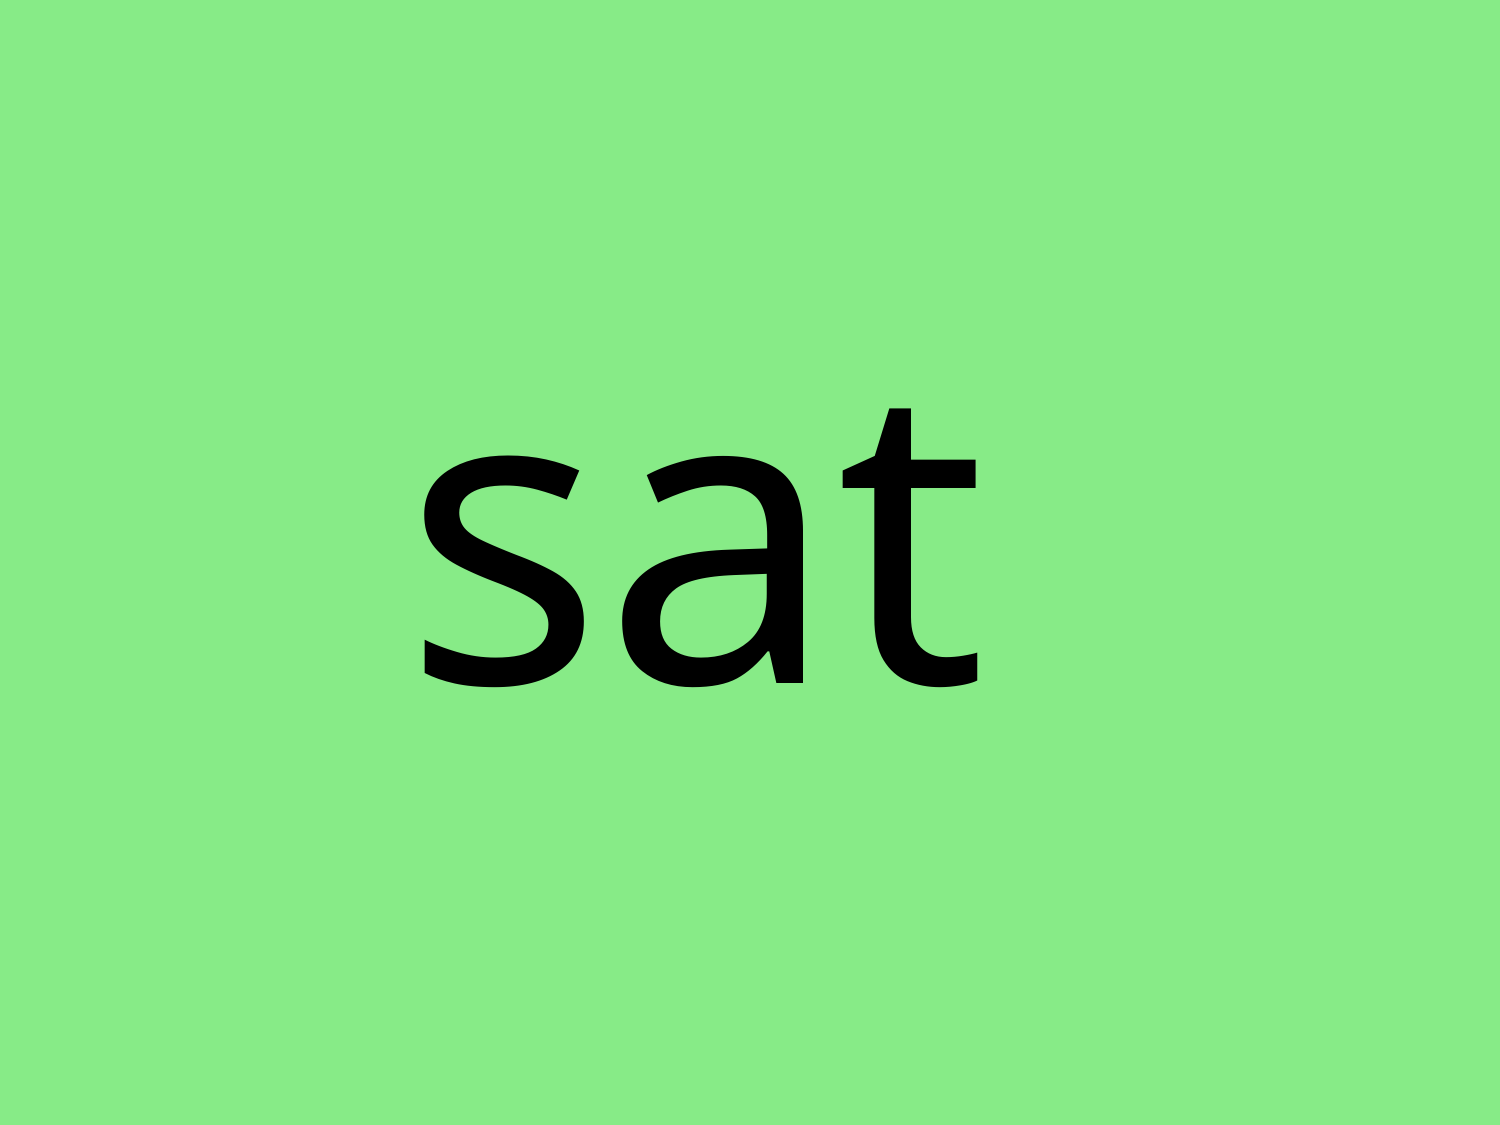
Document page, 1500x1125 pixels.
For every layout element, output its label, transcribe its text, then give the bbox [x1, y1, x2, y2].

text_box sat [41, 259, 1459, 775]
